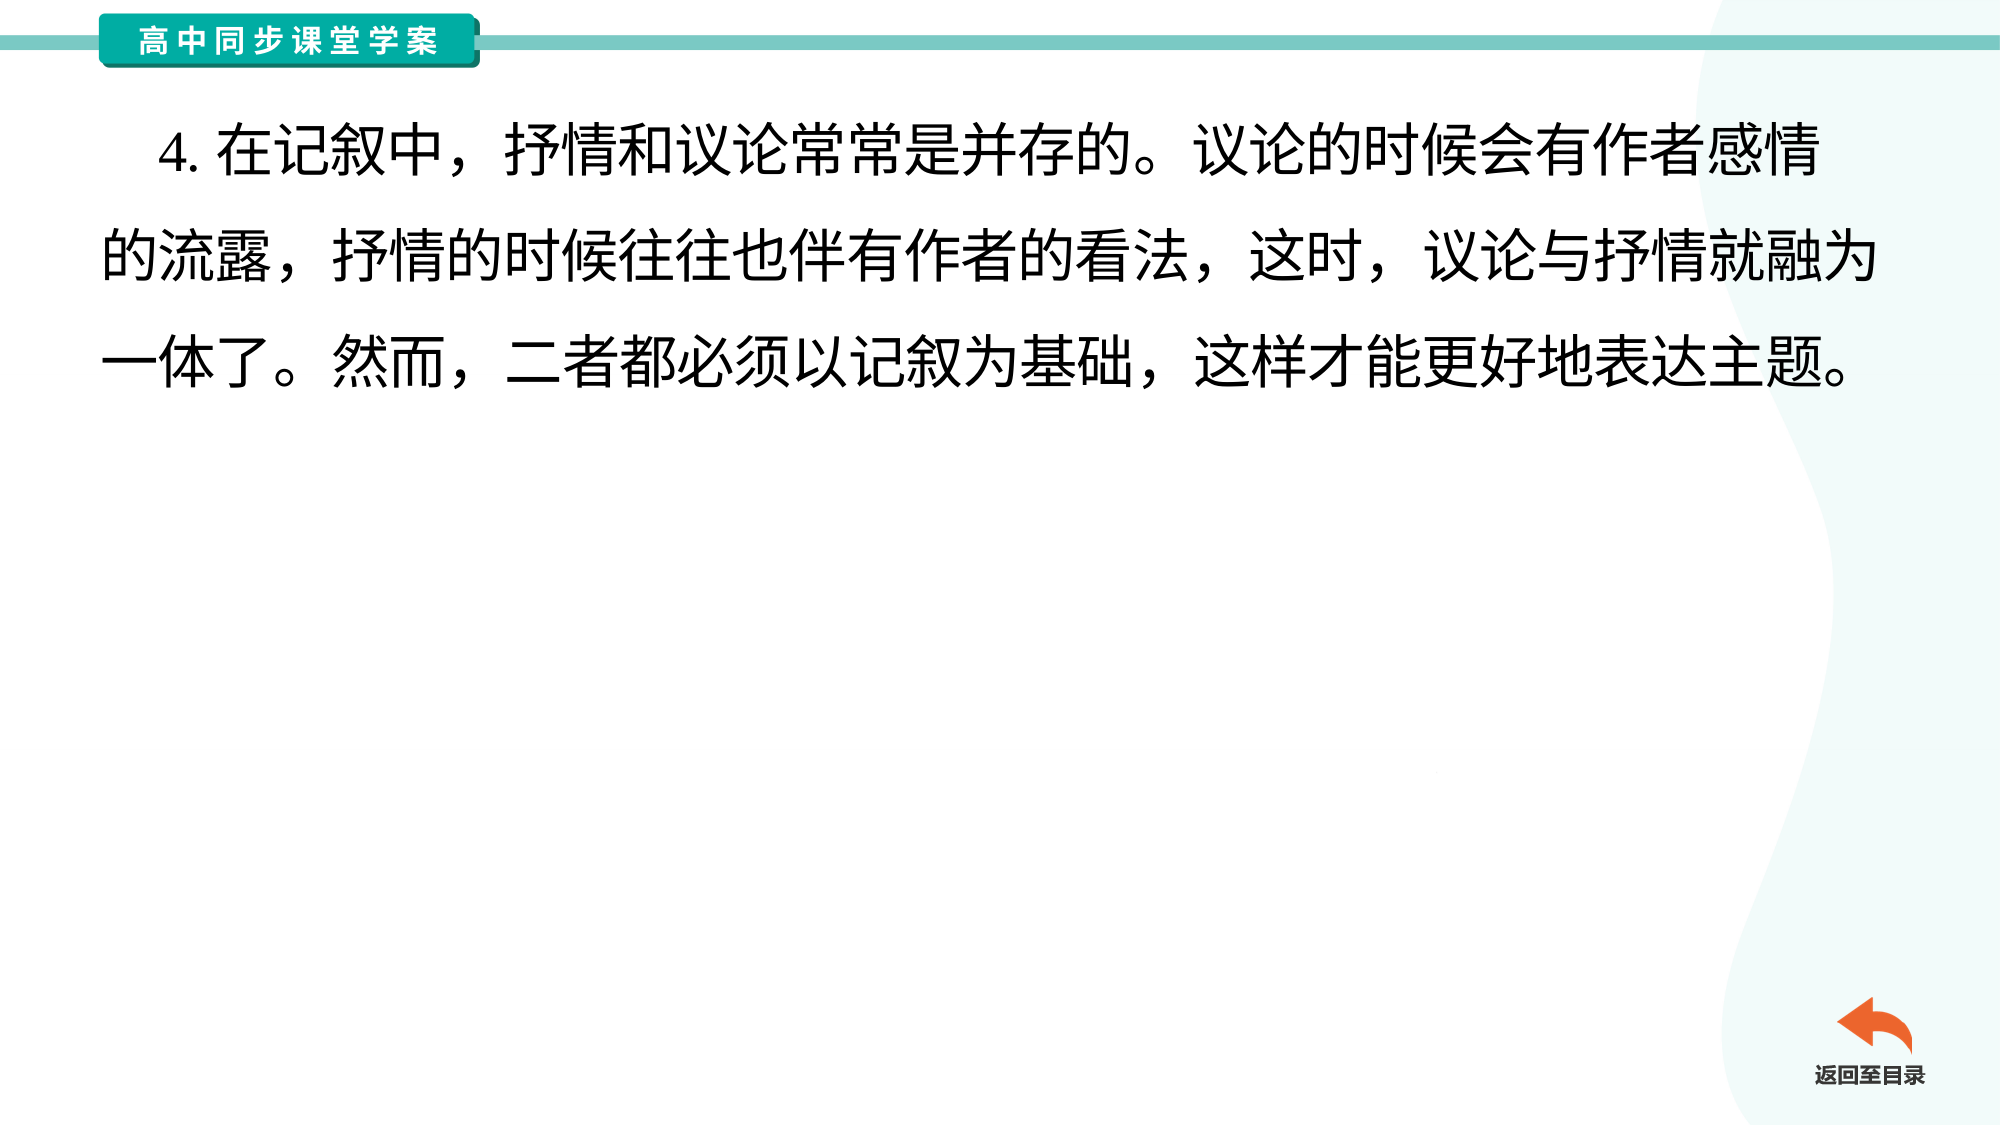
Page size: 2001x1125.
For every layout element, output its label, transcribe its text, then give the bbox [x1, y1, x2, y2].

picture [0, 0, 2000, 1125]
text_box 4.在记叙中，抒情和议论常常是并存的。议论的时候会有作者感情 的流露，抒情的时候往往也伴有作者的看法，这时，议论与抒情就融为 一体了。然而，二者都必须以记叙为基础，这样才能更好地表达主题。 [100, 76, 1899, 396]
